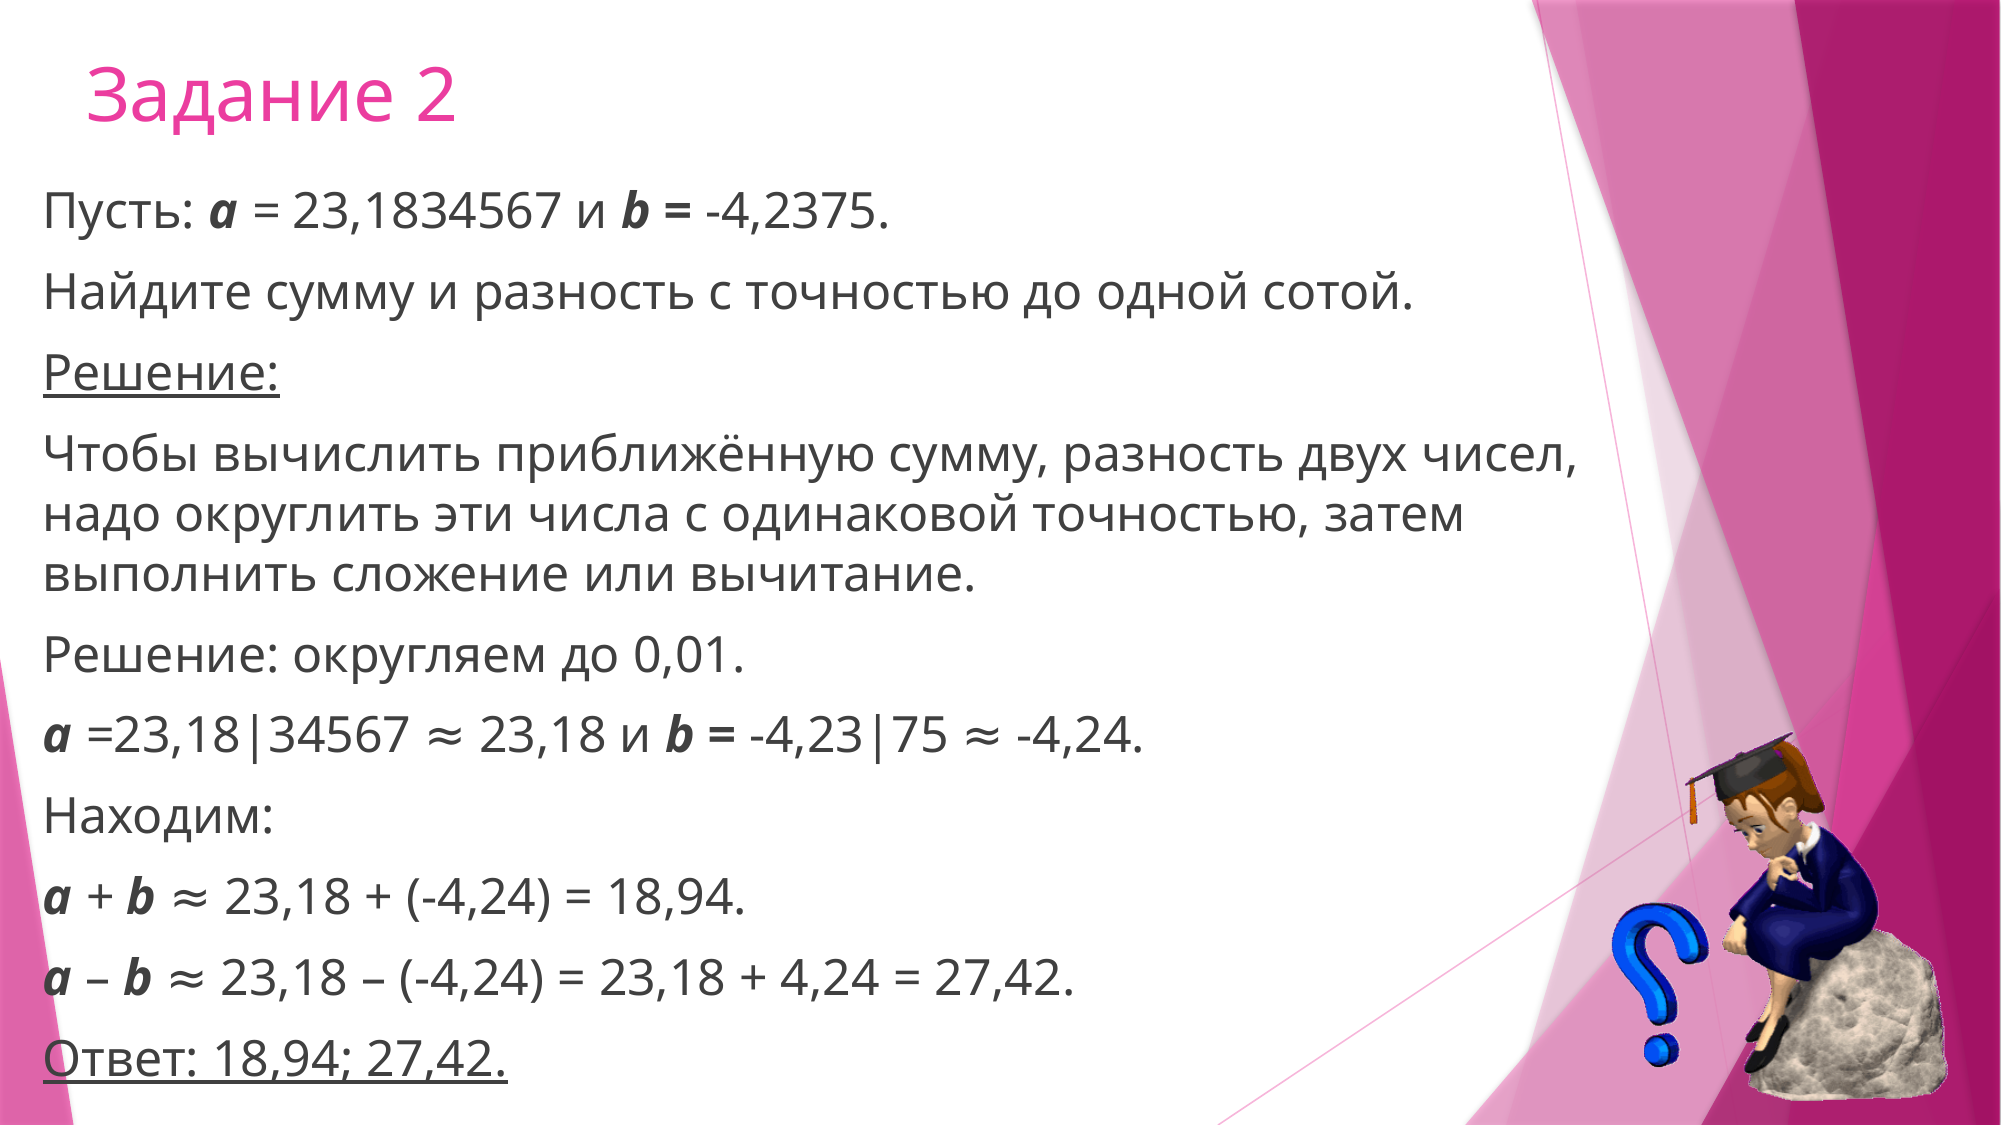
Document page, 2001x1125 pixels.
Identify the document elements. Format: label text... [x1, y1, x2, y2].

title Задание 2 [70, 38, 1482, 171]
list Пусть: а = 23,1834567 и b = -4,2375. Найдите сумму и разность с точностью до одной сотой. Решение: Чтобы вычислить приближённую сумму, разность двух чисел, надо округлить эти числа с одинаковой точностью, затем выполнить сложение или вычитание. Решение: округляем до 0,01. а =23,18|34567 ≈ 23,18 и b = -4,23|75 ≈ -4,24. Находим: а + b ≈ 23,18 + (-4,24) = 18,94. а – b ≈ 23,18 – (-4,24) = 23,18 + 4,24 = 27,42. Ответ: 18,94; 27,42. [27, 171, 1612, 1107]
picture [1585, 719, 1961, 1111]
